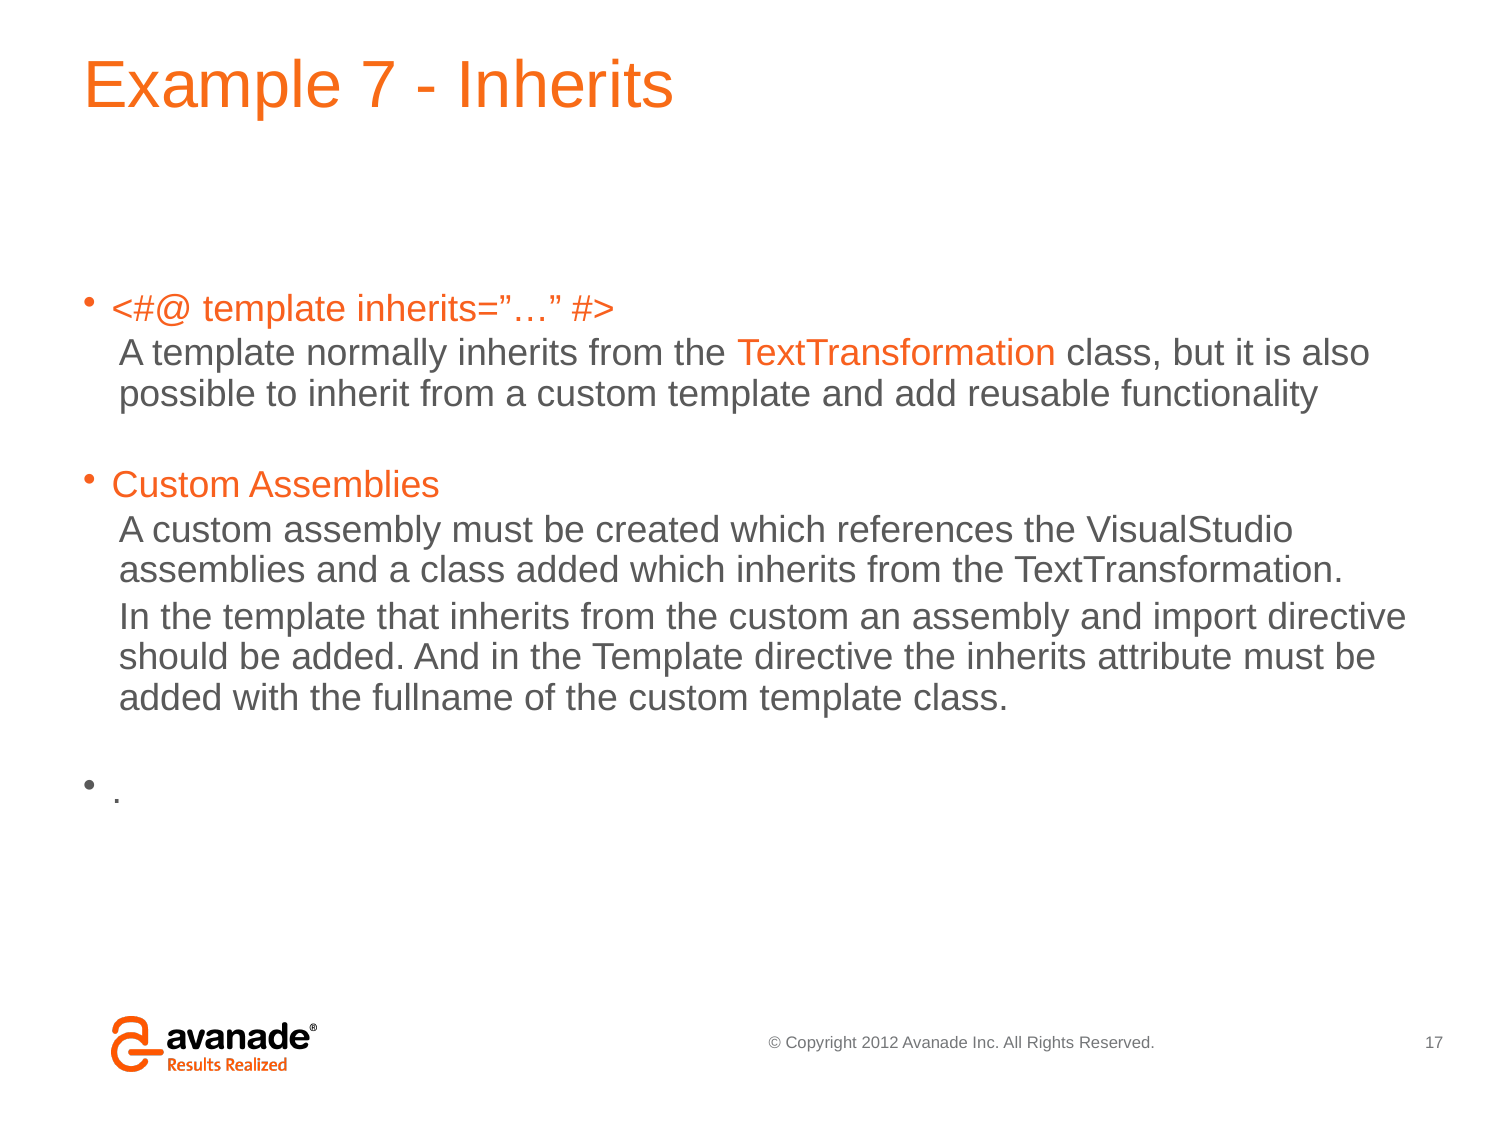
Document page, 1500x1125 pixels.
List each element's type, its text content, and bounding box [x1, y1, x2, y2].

picture [111, 1016, 317, 1072]
list <#@ template inherits=”…” #> A template normally inherits from the TextTransformation class, but it is also possible to inherit from a custom template and add reusable functionality Custom Assemblies A custom assembly must be created which references the VisualStudio assemblies and a class added which inherits from the TextTransformation. In the template that inherits from the custom an assembly and import directive should be added. And in the Template directive the inherits attribute must be added with the fullname of the custom template class. . [82, 239, 1419, 966]
title Example 7 - Inherits [82, 49, 1419, 200]
slide_number 17 [1424, 1033, 1500, 1058]
